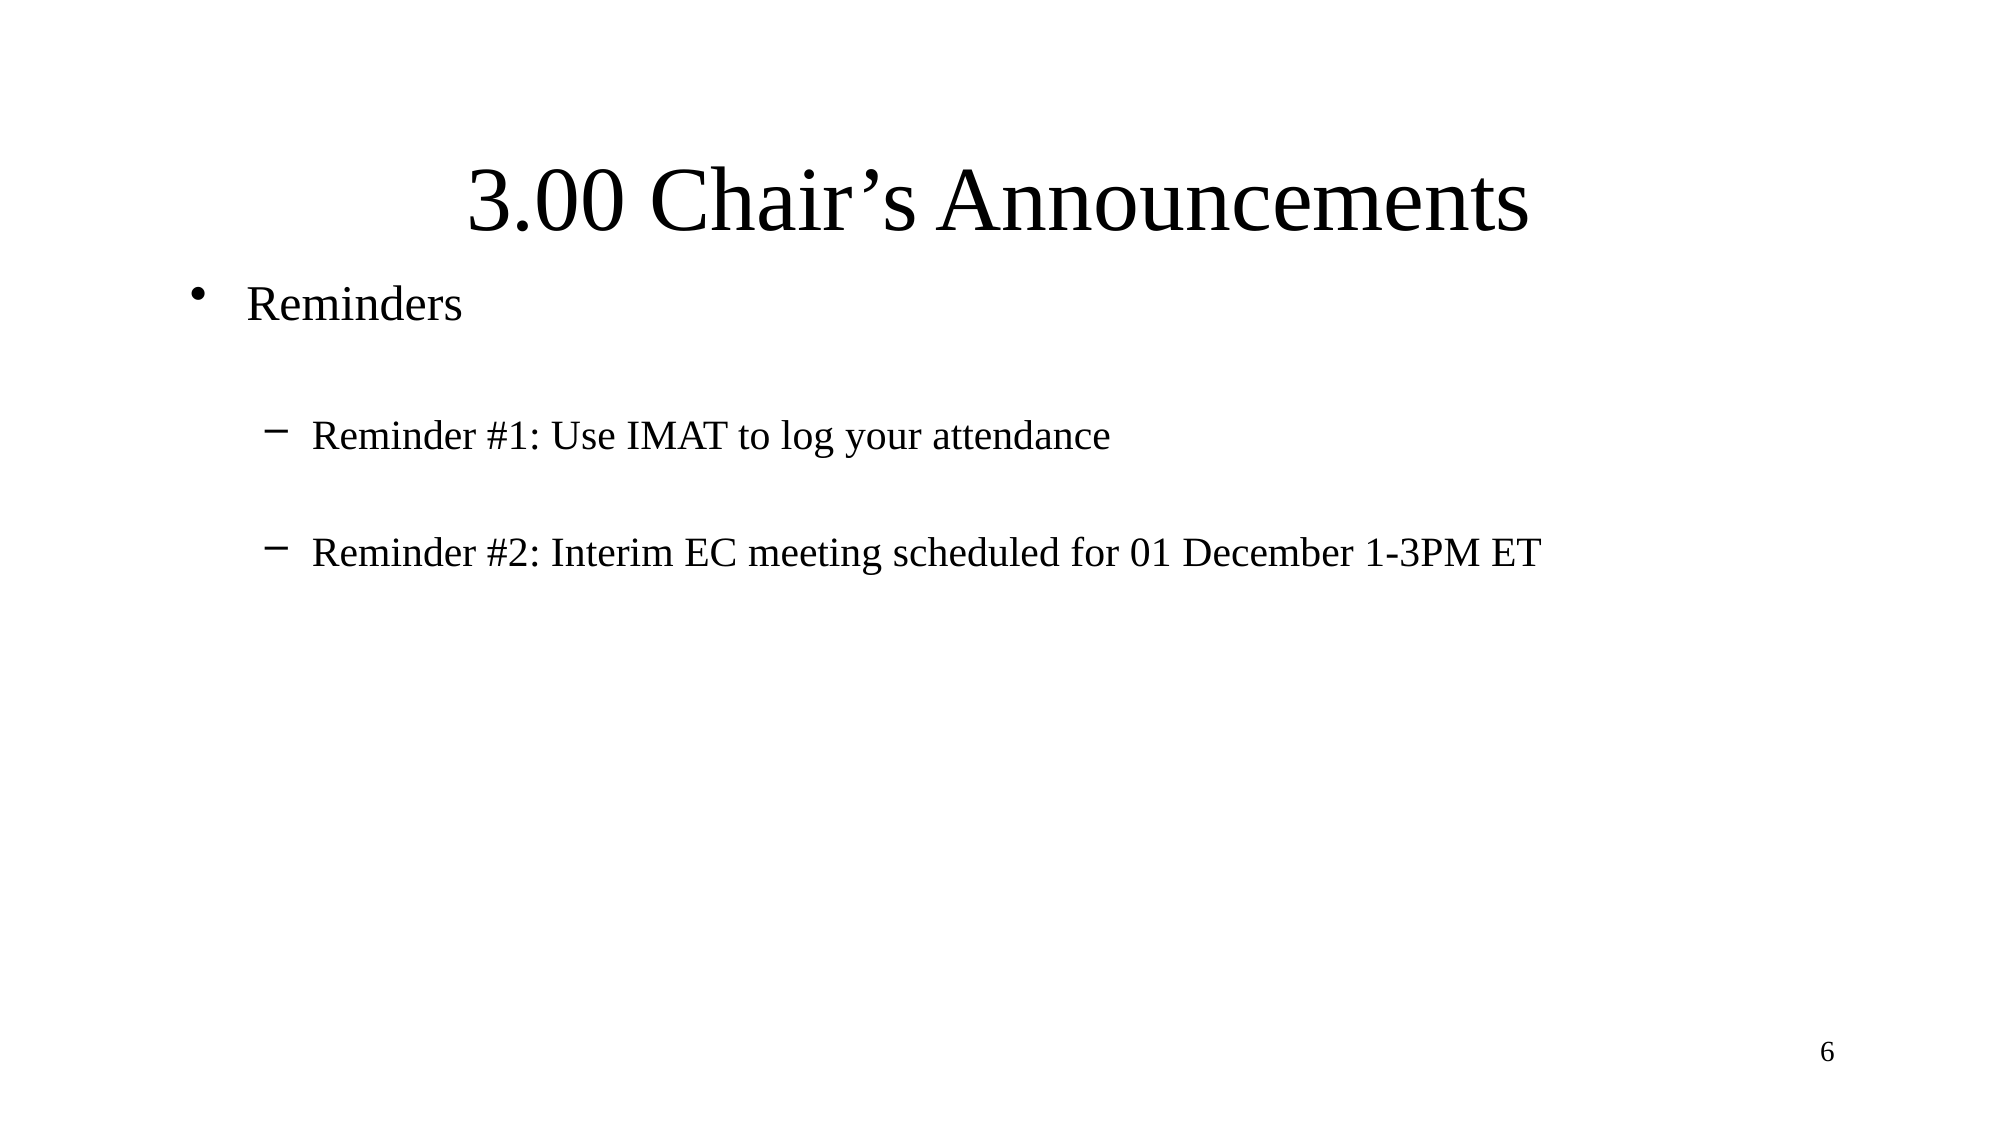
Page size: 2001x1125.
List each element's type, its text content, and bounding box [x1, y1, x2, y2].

slide_number 6 [1433, 1024, 1851, 1101]
list Reminders Reminder #1: Use IMAT to log your attendance Reminder #2: Interim EC meeting scheduled for 01 December 1-3PM ET [174, 262, 1788, 938]
title 3.00 Chair’s Announcements [149, 99, 1851, 288]
